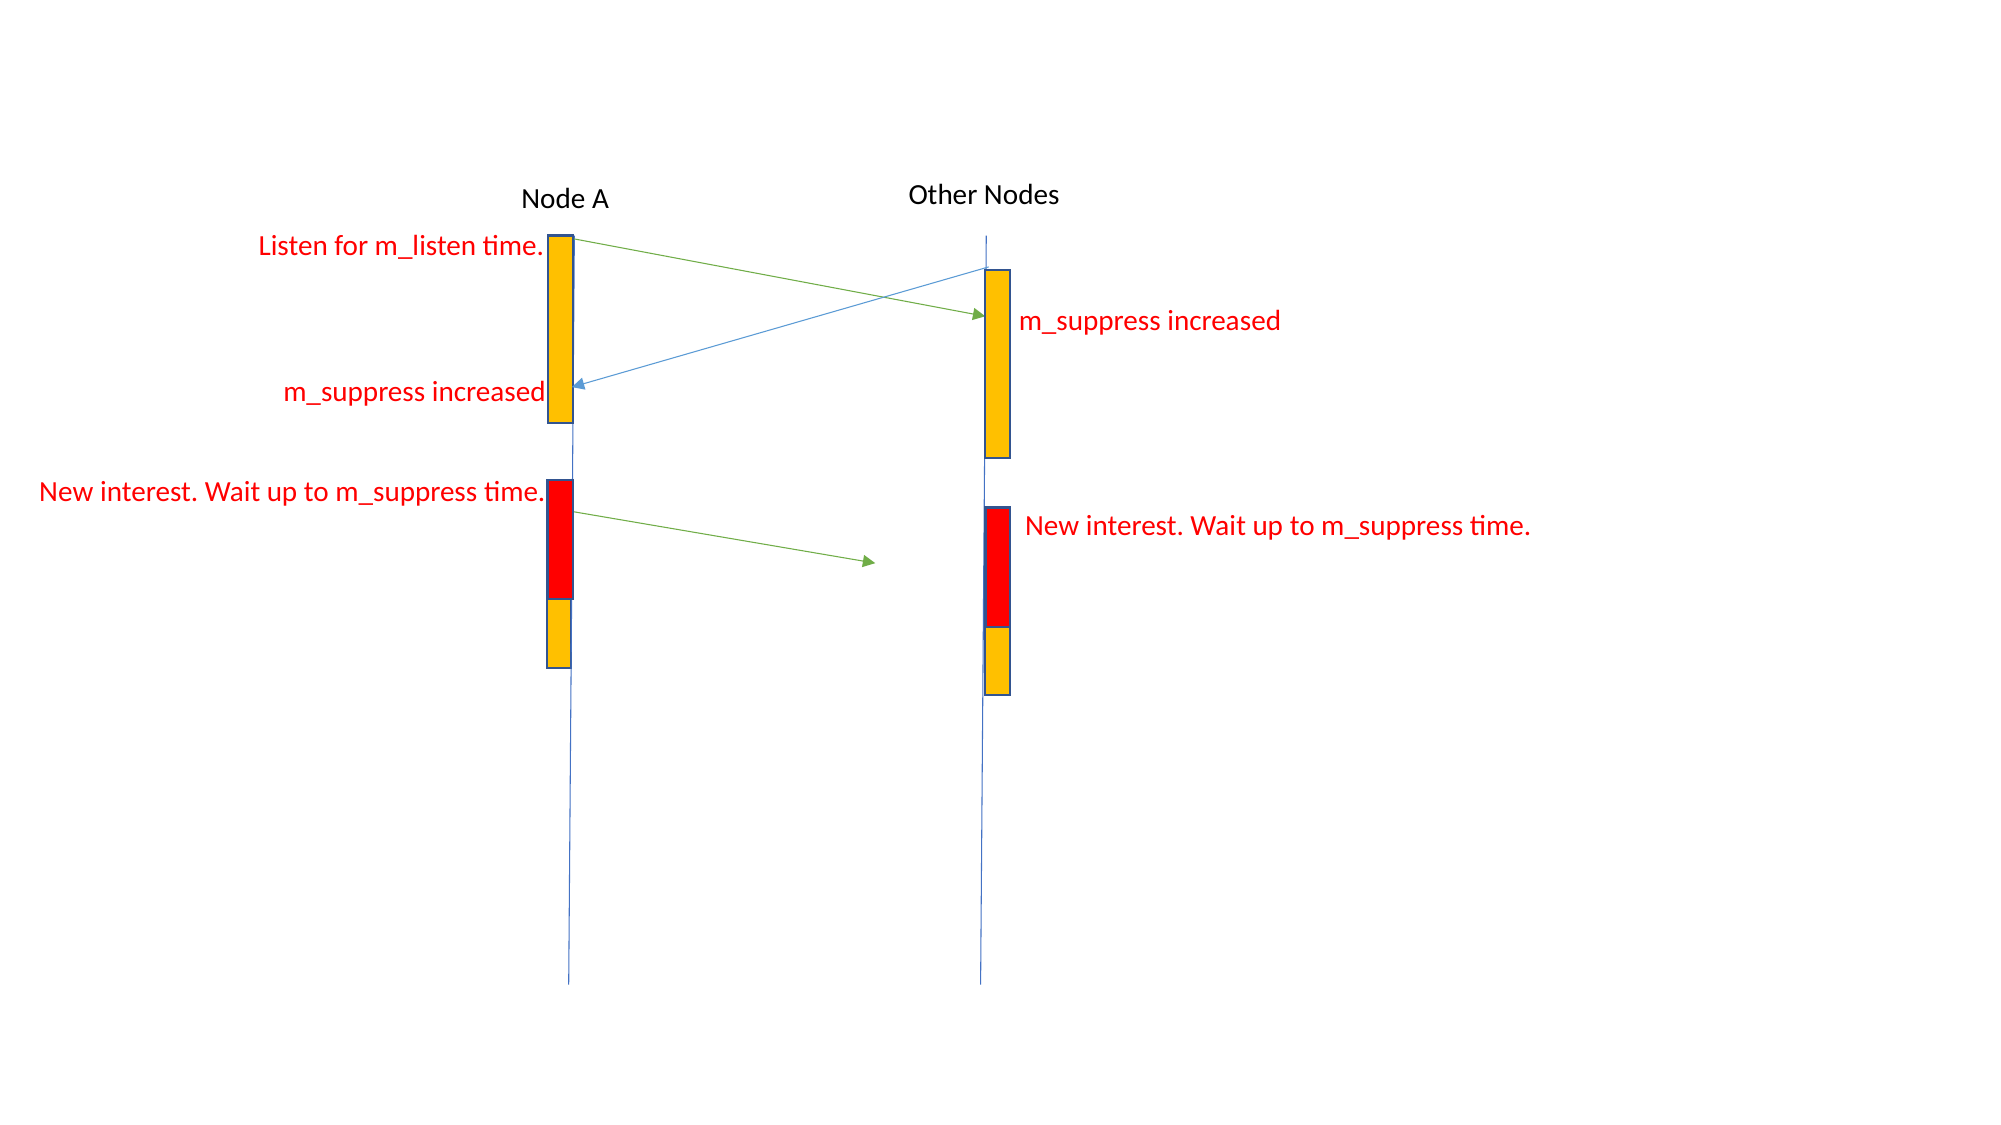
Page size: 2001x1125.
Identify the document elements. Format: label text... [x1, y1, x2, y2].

text_box New interest. Wait up to m_suppress time. [1010, 498, 1557, 549]
text_box [987, 506, 1011, 628]
text_box [547, 479, 568, 600]
text_box Listen for m_listen time. [187, 218, 560, 269]
text_box Node A [499, 172, 632, 223]
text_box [572, 238, 986, 266]
text_box Other Nodes [839, 167, 1129, 218]
text_box m_suppress increased [1003, 294, 1376, 345]
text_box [568, 235, 575, 985]
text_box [980, 235, 987, 266]
text_box m_suppress increased [189, 364, 561, 415]
text_box [987, 269, 1011, 459]
text_box [987, 628, 1011, 696]
text_box [546, 515, 568, 669]
text_box [547, 234, 574, 424]
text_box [571, 511, 876, 564]
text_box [980, 388, 987, 985]
text_box New interest. Wait up to m_suppress time. [13, 464, 561, 515]
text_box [571, 266, 989, 388]
